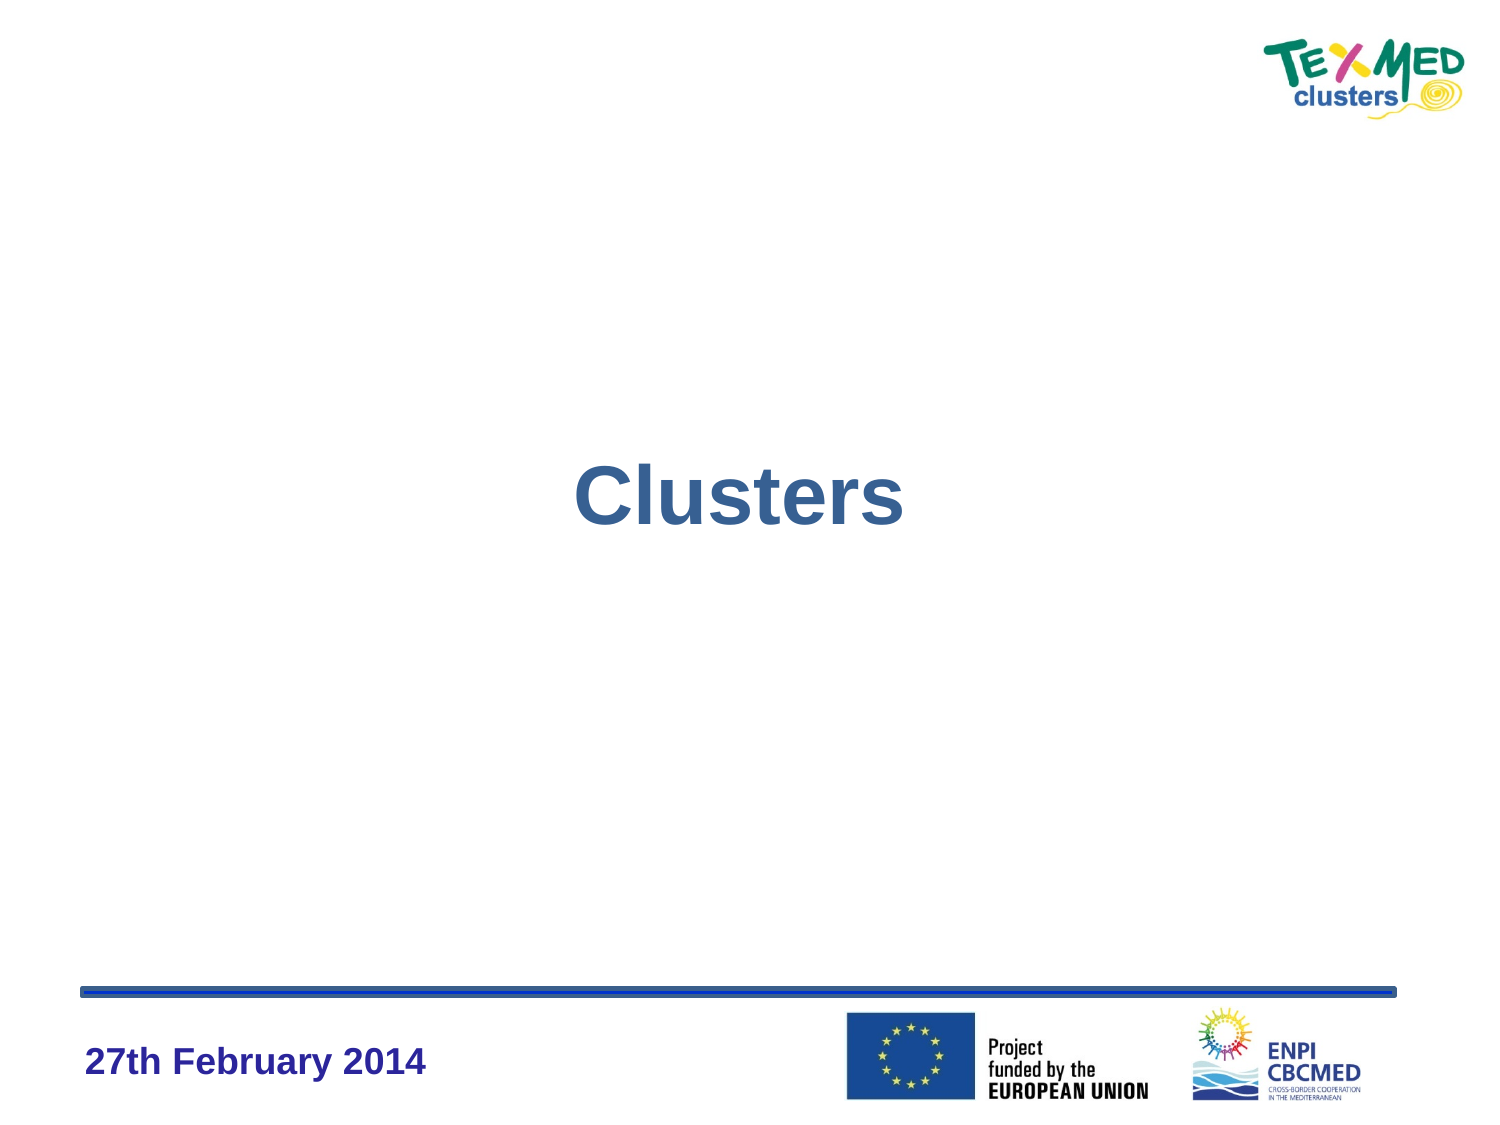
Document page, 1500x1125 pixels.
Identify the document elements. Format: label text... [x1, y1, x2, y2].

picture [1257, 30, 1469, 127]
text_box 27th February 2014 [70, 1029, 514, 1089]
text_box [80, 986, 1397, 998]
title Clusters [64, 397, 1415, 585]
picture [844, 1011, 1150, 1101]
picture [1190, 1006, 1361, 1101]
